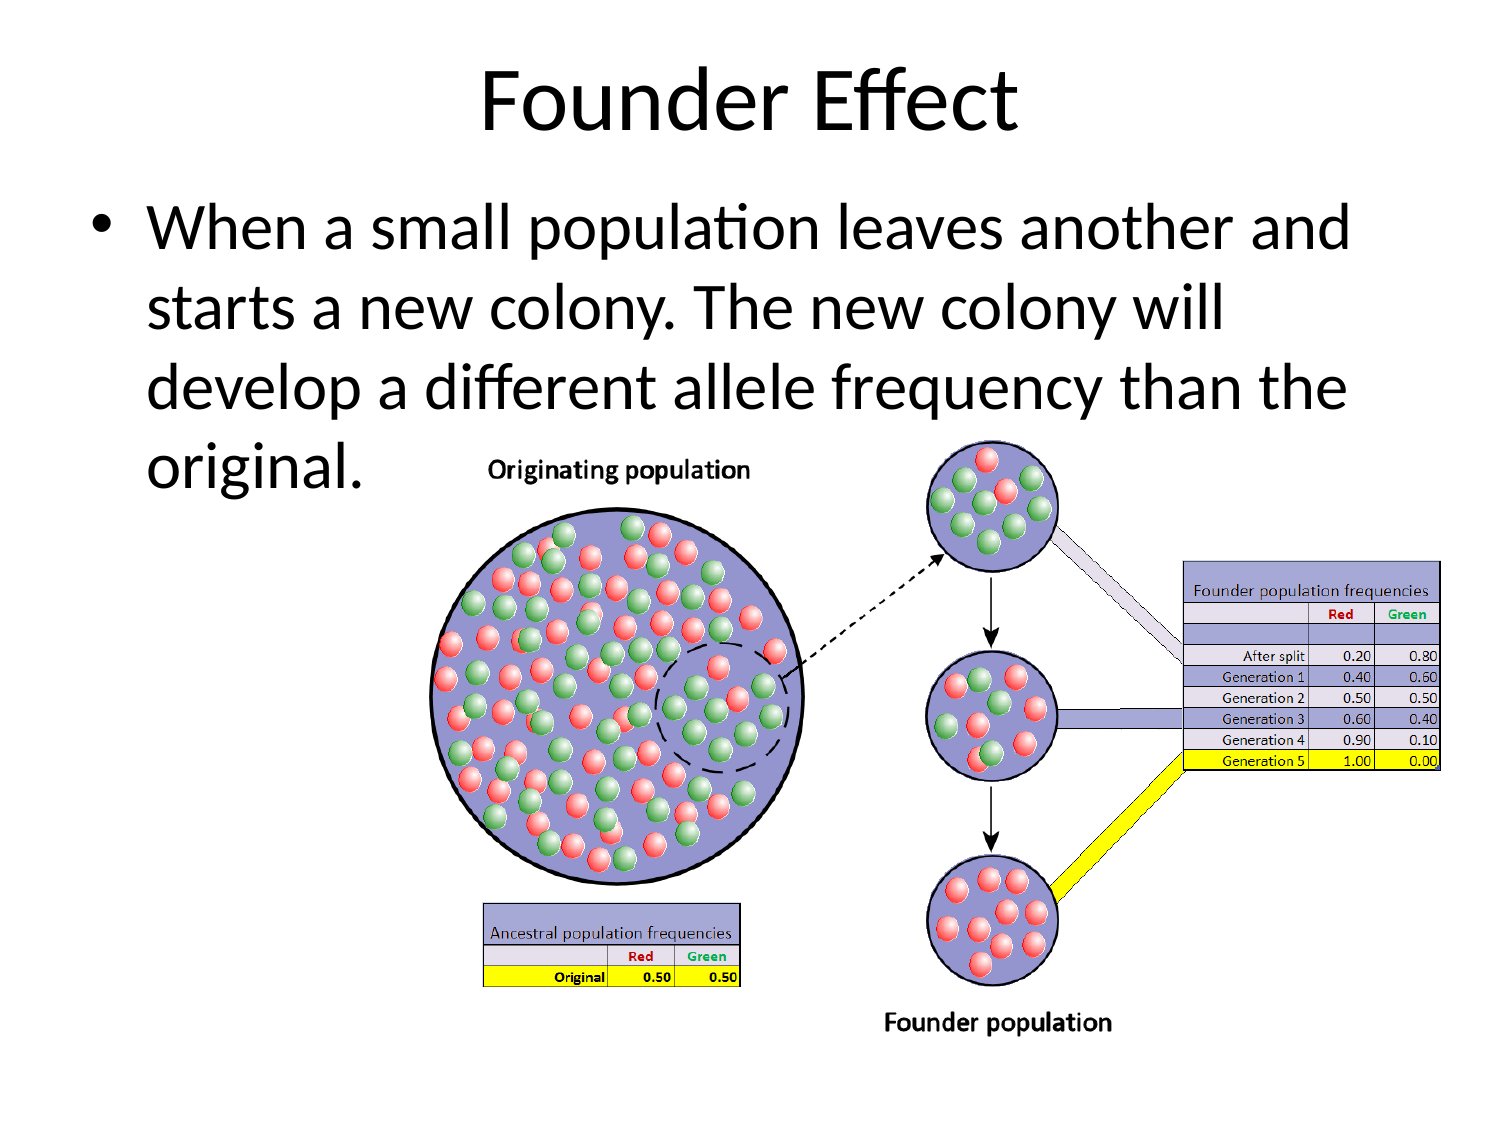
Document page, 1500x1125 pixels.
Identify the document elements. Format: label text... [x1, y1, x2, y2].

picture [424, 424, 1451, 1055]
list When a small population leaves another and starts a new colony. The new colony will develop a different allele frequency than the original. [75, 174, 1425, 513]
title Founder Effect [75, 0, 1425, 174]
